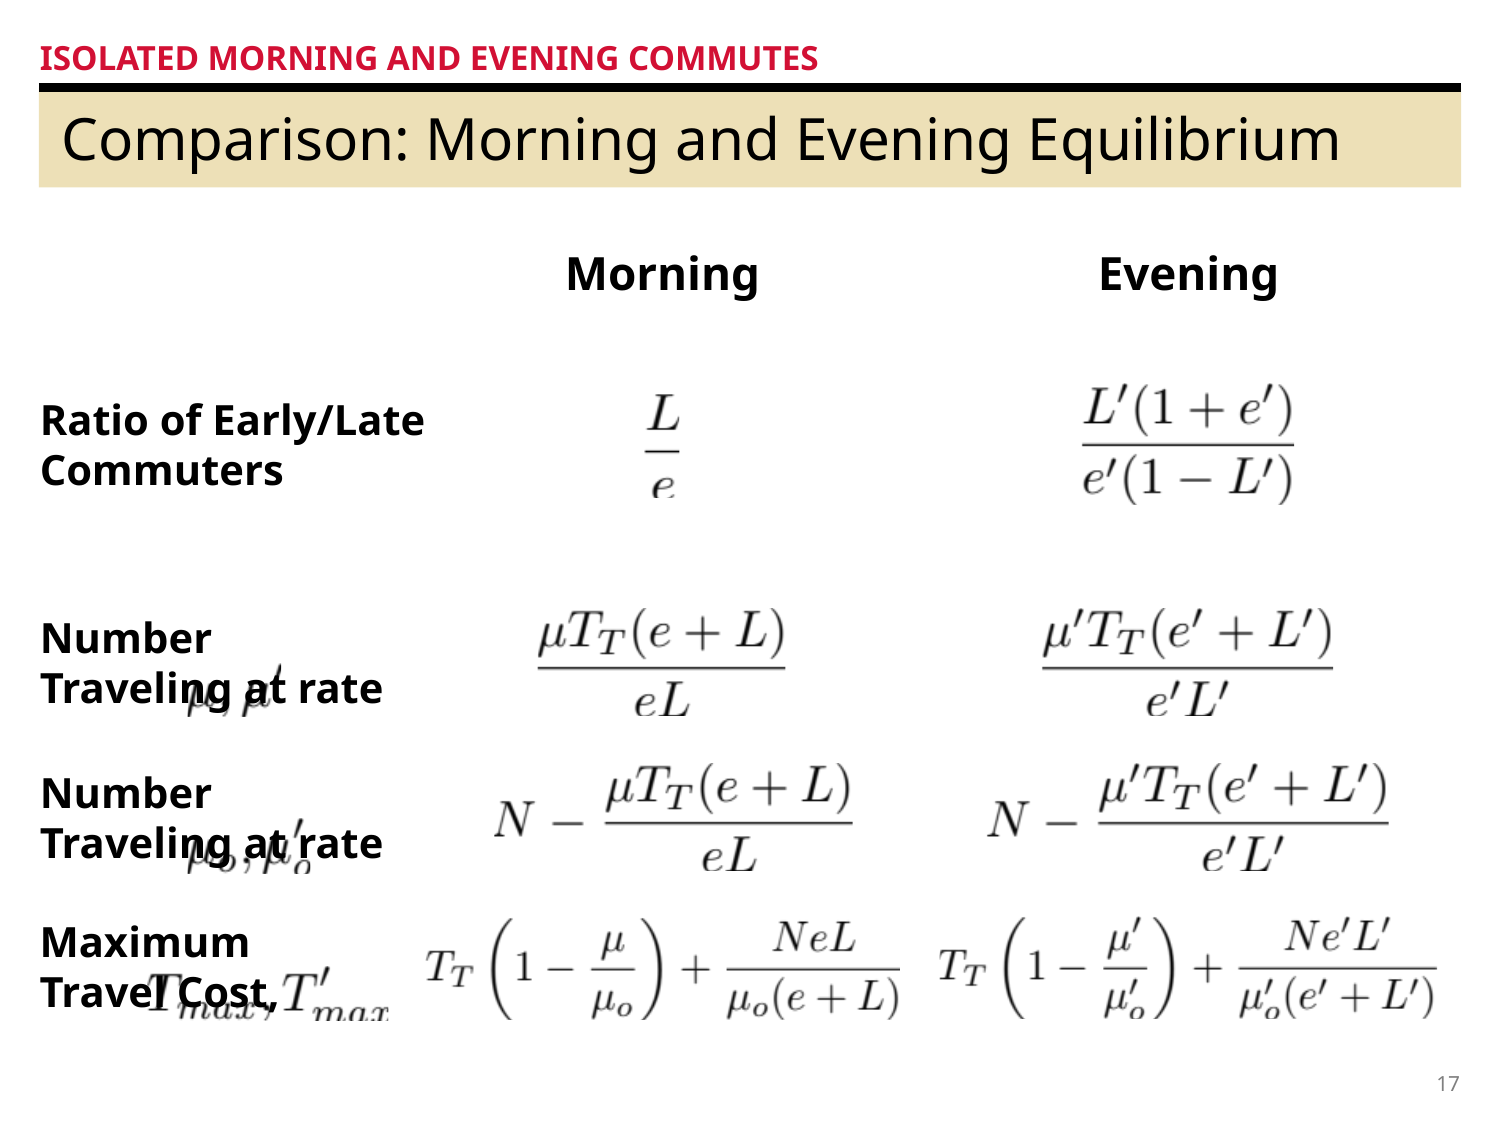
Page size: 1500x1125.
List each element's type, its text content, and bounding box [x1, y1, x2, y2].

text_box ISOLATED MORNING AND EVENING COMMUTES [24, 27, 1475, 88]
title Comparison: Morning and Evening Equilibrium [38, 92, 1462, 188]
picture [424, 917, 901, 1020]
picture [986, 763, 1389, 871]
picture [494, 763, 853, 871]
text_box Morning [487, 237, 838, 308]
picture [643, 393, 680, 498]
picture [1041, 608, 1334, 716]
picture [187, 662, 282, 717]
text_box Evening [1013, 237, 1364, 308]
text_box Ratio of Early/Late Commuters [24, 386, 450, 502]
text_box Number Traveling at rate [24, 604, 425, 720]
picture [146, 966, 389, 1021]
picture [187, 818, 311, 874]
picture [939, 916, 1438, 1019]
text_box Maximum Travel Cost, [24, 908, 400, 1024]
text_box Number Traveling at rate [24, 759, 425, 875]
picture [537, 608, 786, 716]
picture [1081, 383, 1295, 505]
